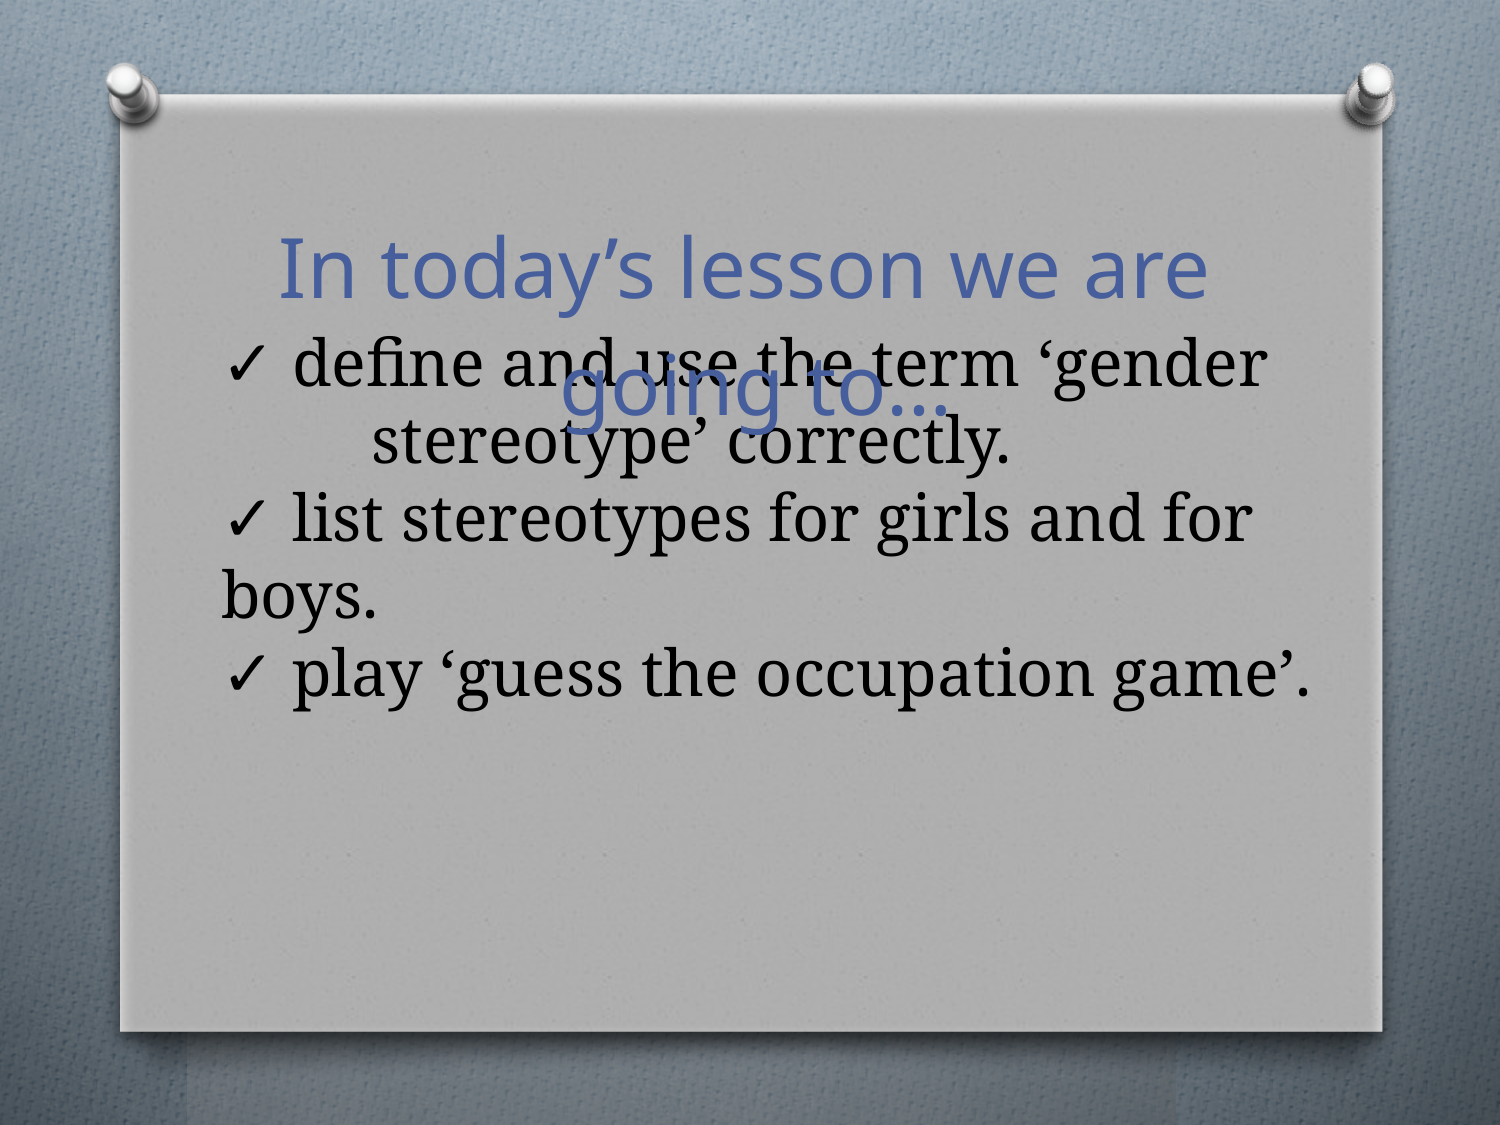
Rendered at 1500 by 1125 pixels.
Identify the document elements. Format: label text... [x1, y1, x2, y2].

title ✓ define and use the term ‘gender stereotype’ correctly. ✓ list stereotypes for girls and for boys. ✓ play ‘guess the occupation game’. [206, 467, 1341, 918]
list In today’s lesson we are going to… [194, 207, 1318, 422]
picture [1317, 35, 1439, 156]
picture [75, 31, 197, 152]
